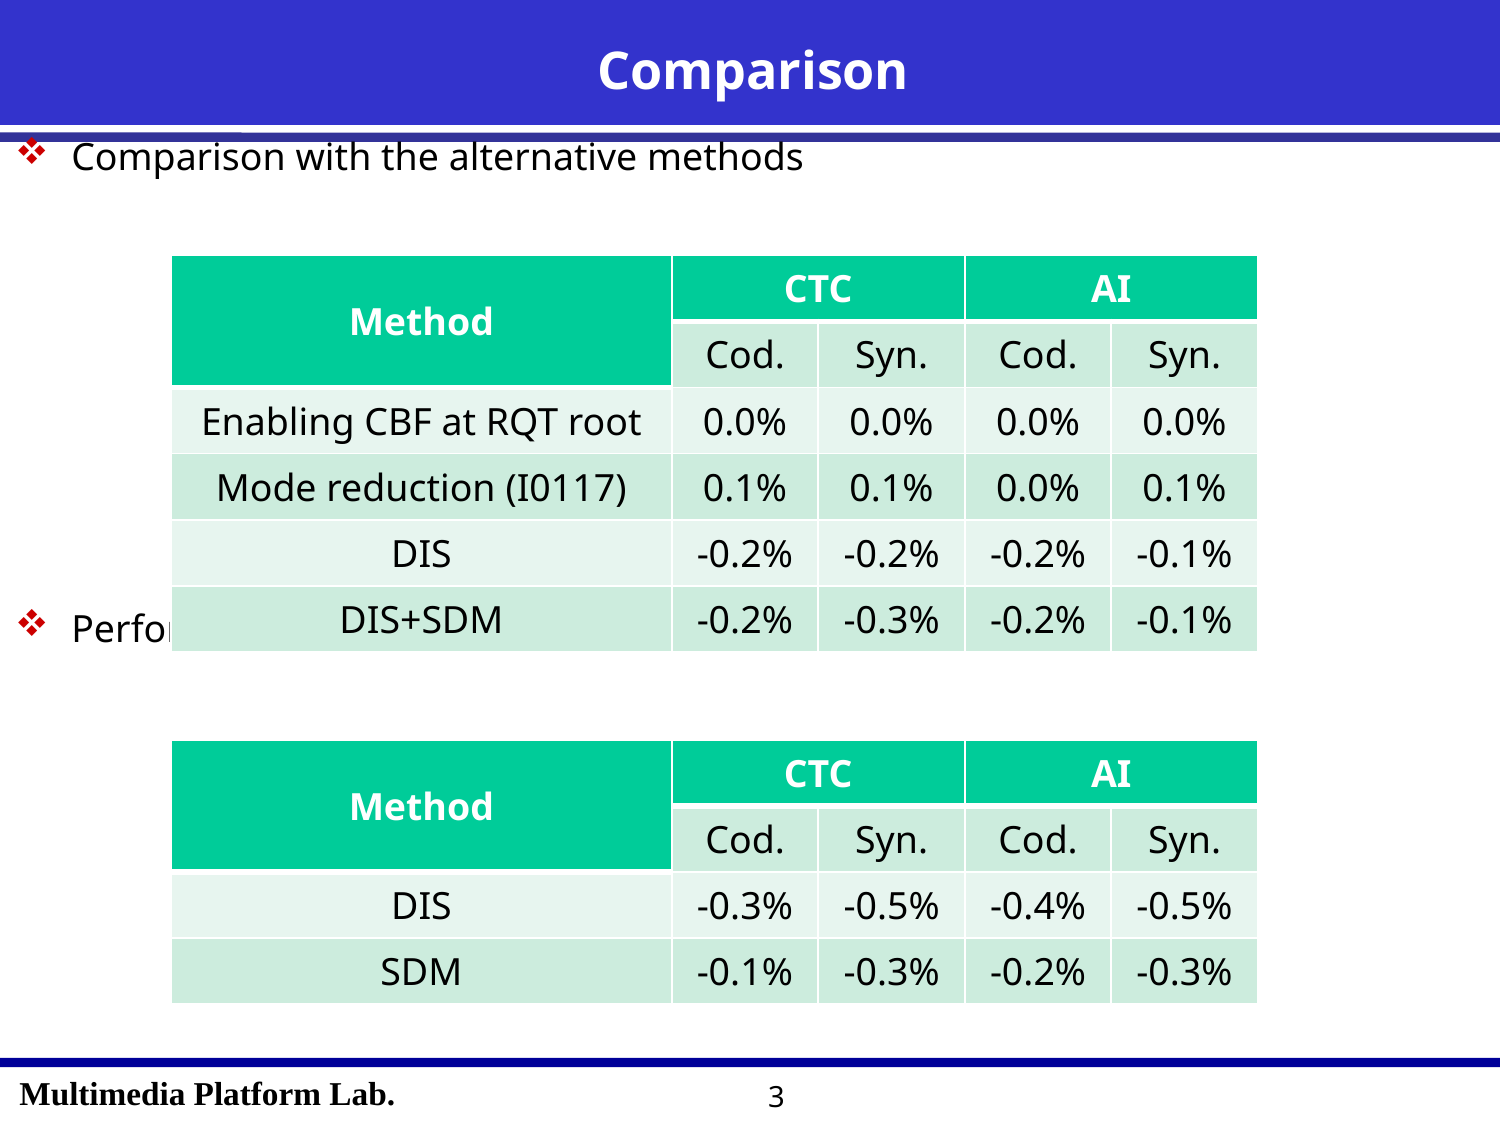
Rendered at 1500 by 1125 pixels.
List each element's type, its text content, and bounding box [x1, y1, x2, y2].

table_cell -0.2% [673, 587, 817, 651]
table_cell -0.5% [1112, 873, 1257, 937]
table_header Method [172, 741, 671, 869]
table_cell -0.3% [673, 873, 817, 937]
table_header CTC [673, 256, 964, 319]
table_cell Syn. [1112, 809, 1257, 871]
table_cell Cod. [673, 324, 817, 387]
table_cell -0.2% [966, 587, 1110, 651]
table_cell Cod. [966, 809, 1110, 871]
table_cell DIS [172, 875, 671, 937]
table_cell -0.2% [819, 521, 964, 585]
table_cell -0.2% [966, 939, 1110, 1003]
table_cell 0.1% [1112, 454, 1257, 519]
table_cell -0.1% [1112, 587, 1257, 651]
table_cell -0.4% [966, 873, 1110, 937]
table_cell DIS [172, 521, 671, 585]
table_cell Cod. [673, 809, 817, 871]
slide_number 3 [662, 1070, 801, 1121]
title Comparison [46, 12, 1460, 125]
table_cell -0.1% [1112, 521, 1257, 585]
table_cell -0.3% [819, 587, 964, 651]
table_cell Syn. [1112, 324, 1257, 387]
table_cell -0.5% [819, 873, 964, 937]
table_cell 0.1% [673, 454, 817, 519]
table_header CTC [673, 741, 964, 803]
table_cell Syn. [819, 324, 964, 387]
table_header Method [172, 256, 671, 385]
table_cell 0.0% [1112, 388, 1257, 453]
table_cell 0.0% [966, 454, 1110, 519]
table_cell -0.3% [819, 939, 964, 1003]
table_cell 0.0% [966, 388, 1110, 453]
table_cell -0.3% [1112, 939, 1257, 1003]
table_cell -0.1% [673, 939, 817, 1003]
table_cell Mode reduction (I0117) [172, 454, 671, 519]
table_cell -0.2% [673, 521, 817, 585]
table_cell 0.0% [819, 388, 964, 453]
table_cell DIS+SDM [172, 587, 671, 651]
table_header AI [966, 741, 1257, 803]
table_header AI [966, 256, 1257, 319]
table_cell Syn. [819, 809, 964, 871]
table_cell 0.0% [673, 388, 817, 453]
table_cell -0.2% [966, 521, 1110, 585]
list Comparison with the alternative methods Performance of DIS and SDM (Anchor : HTM 13.0 without SDM) [0, 125, 1500, 1059]
table_cell 0.1% [819, 454, 964, 519]
table_cell Enabling CBF at RQT root [172, 390, 671, 453]
table_cell Cod. [966, 324, 1110, 387]
table_cell SDM [172, 939, 671, 1003]
